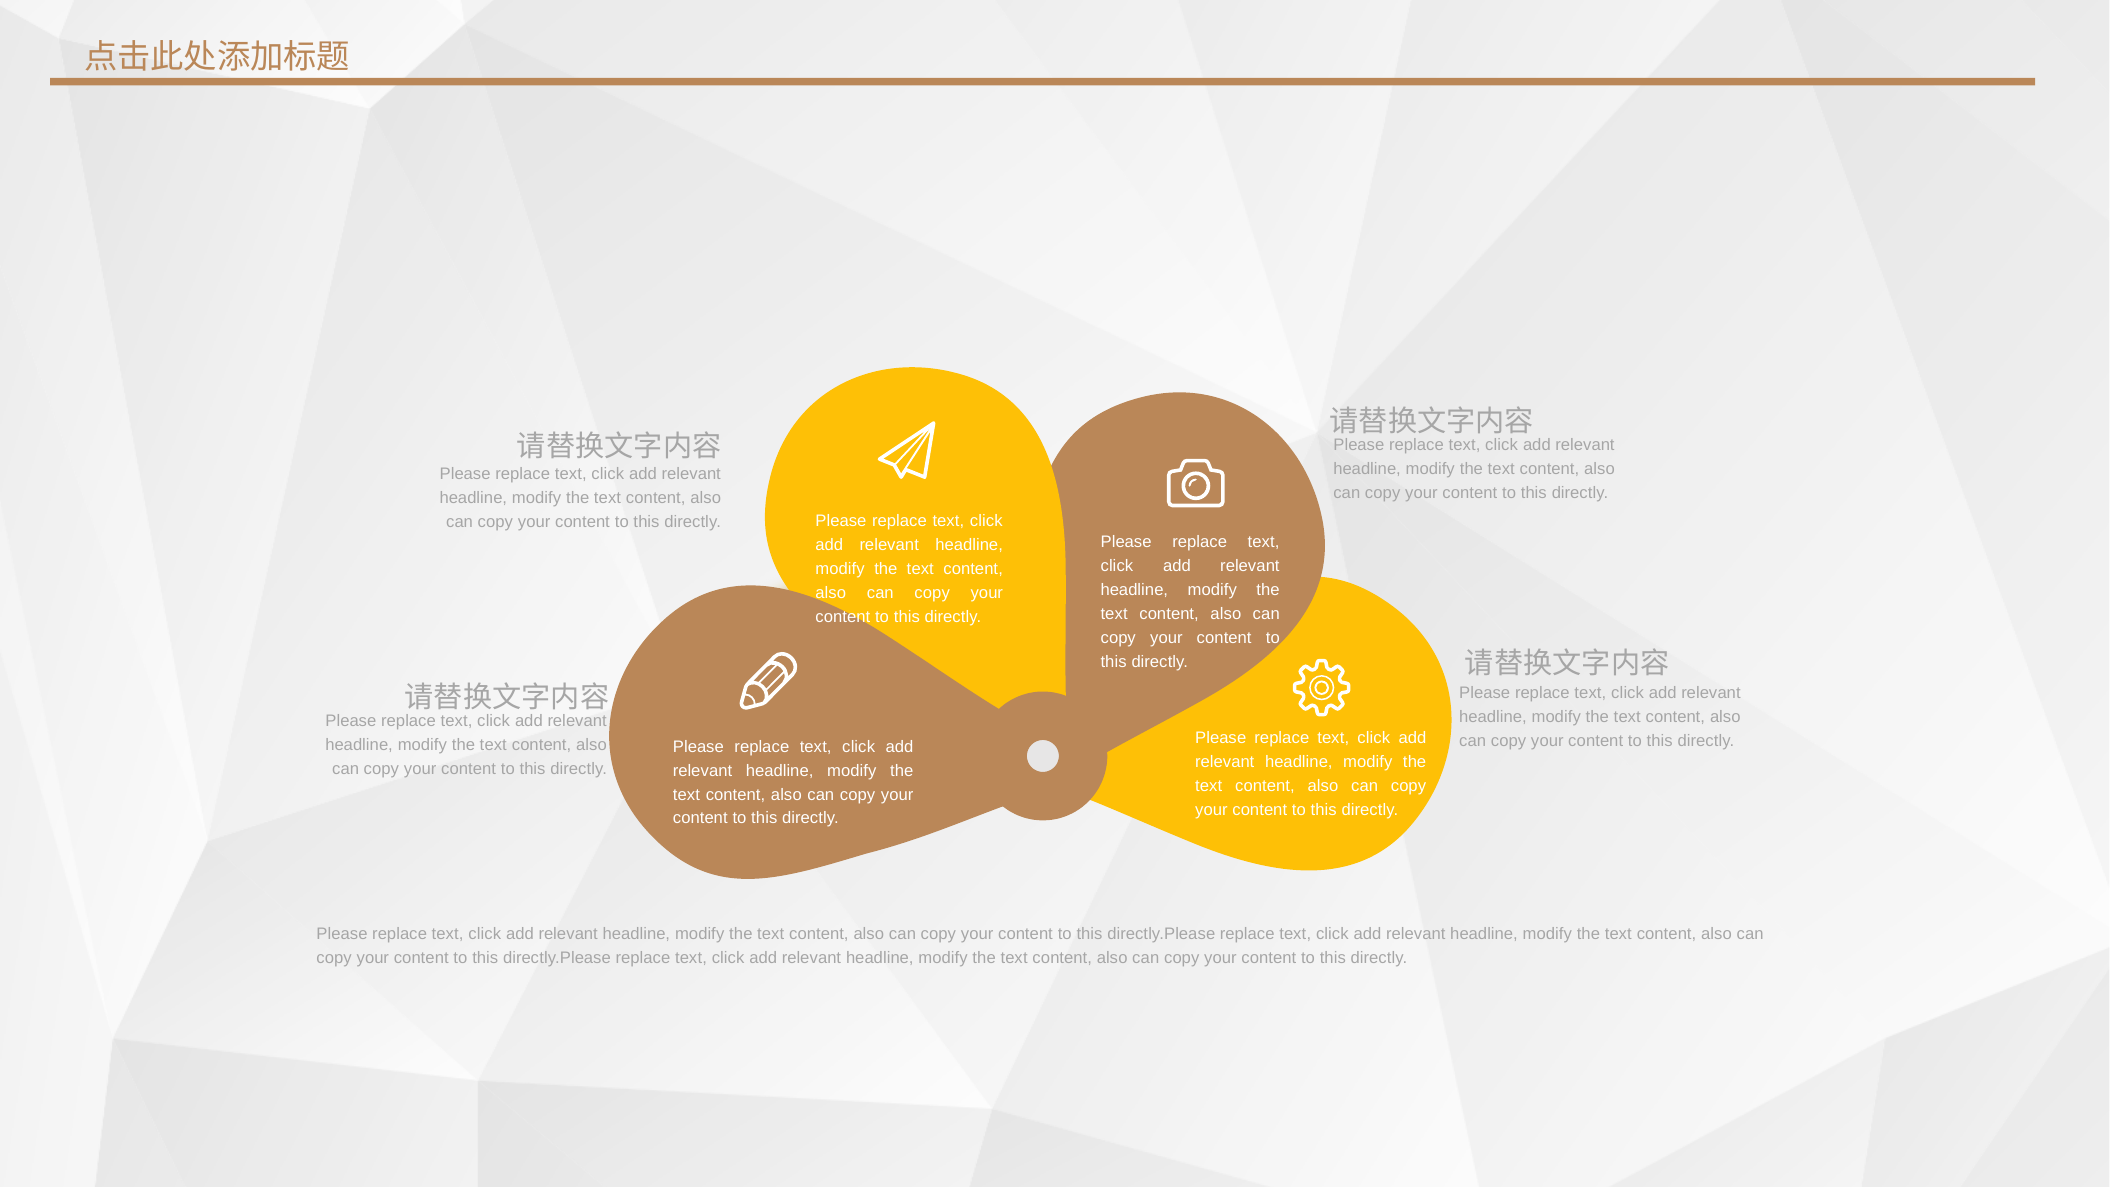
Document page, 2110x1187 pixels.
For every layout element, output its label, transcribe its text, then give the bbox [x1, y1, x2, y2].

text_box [1459, 637, 1771, 749]
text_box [624, 373, 1442, 921]
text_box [295, 671, 611, 777]
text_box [1442, 395, 1644, 501]
text_box Please replace text, click add relevant headline, modify the text content, also can copy your content to this directly.Please replace text, click add relevant headline, modify the text content, also can copy your content to this directly.Please replace text, click add relevant headline, modify the text content, also can copy your content to this directly. [316, 918, 1793, 967]
picture [0, 0, 2110, 1187]
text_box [409, 420, 624, 530]
text_box 点击此处添加标题 [69, 27, 380, 86]
